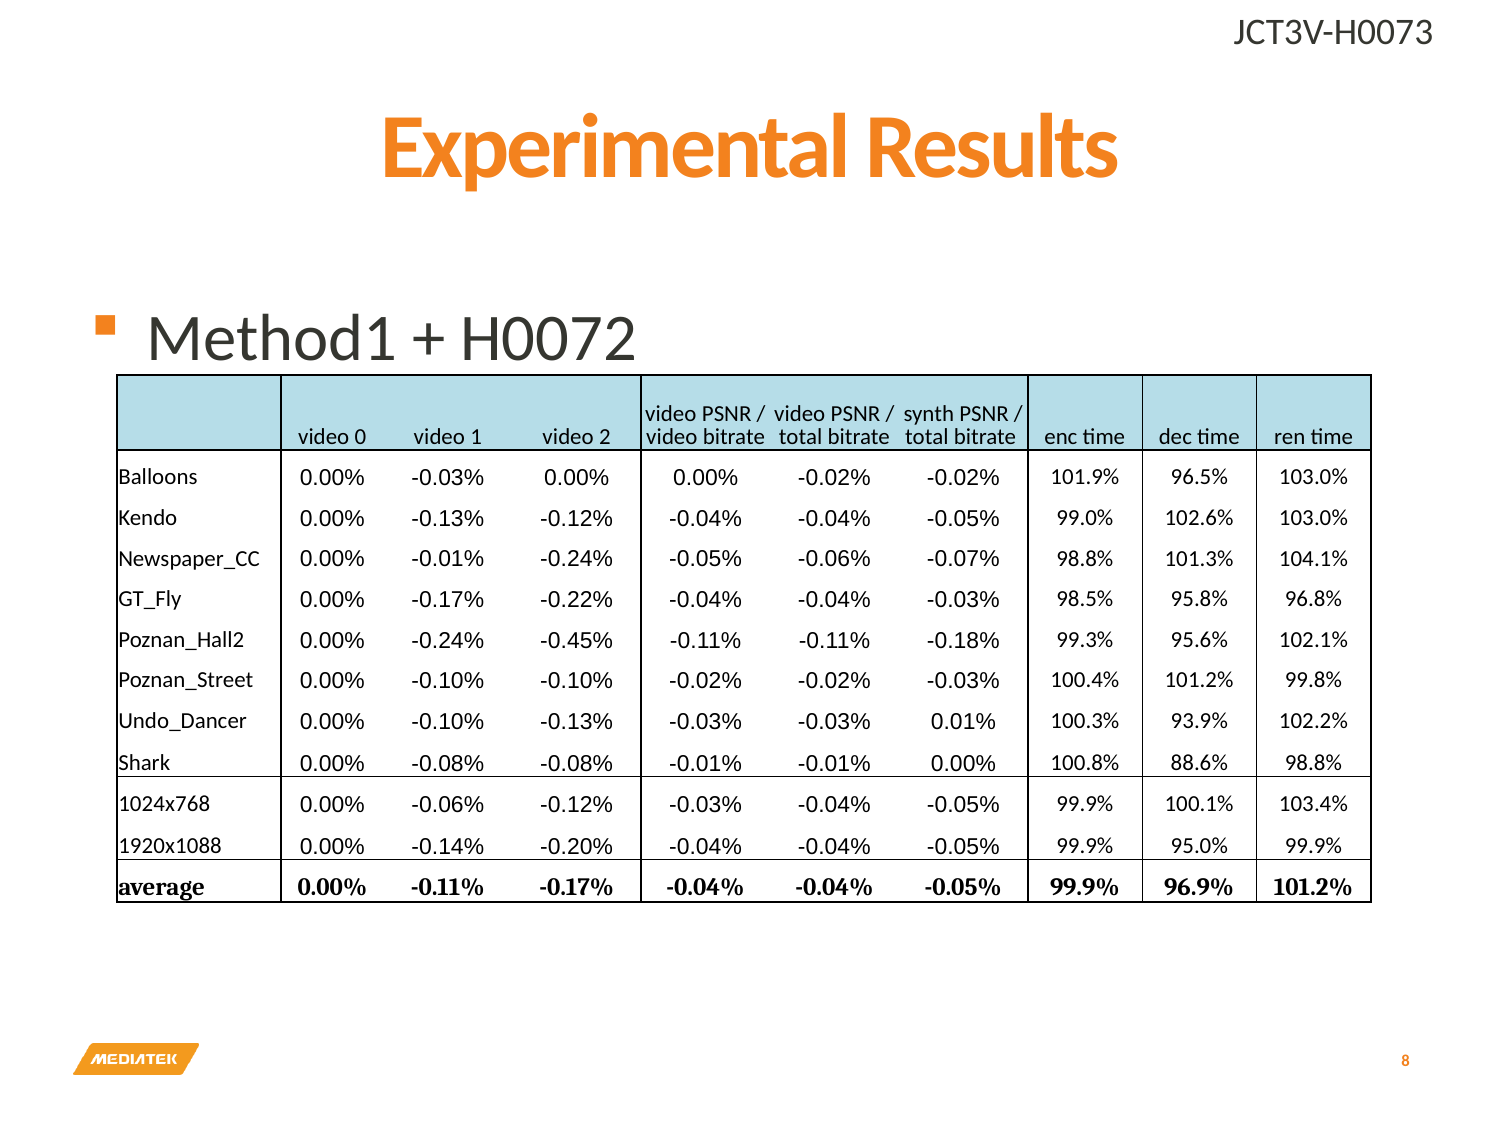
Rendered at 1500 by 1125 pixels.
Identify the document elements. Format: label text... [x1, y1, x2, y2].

table_cell -0.07% [899, 531, 1027, 572]
table_header video 2 [512, 376, 640, 449]
picture [73, 1043, 199, 1075]
table_cell Poznan_Hall2 [118, 612, 280, 653]
table_cell 101.2% [1143, 653, 1256, 693]
table_cell 103.4% [1257, 777, 1370, 817]
table_cell 96.5% [1143, 451, 1256, 491]
table_cell 102.2% [1257, 693, 1370, 734]
table_cell 0.00% [282, 531, 384, 572]
table_cell -0.10% [384, 693, 512, 734]
table_cell -0.14% [384, 817, 512, 859]
table_cell 99.9% [1257, 817, 1370, 859]
table_header video PSNR / video bitrate [642, 376, 770, 449]
table_cell Newspaper_CC [118, 531, 280, 572]
table_cell -0.12% [512, 777, 640, 817]
table_cell Kendo [118, 491, 280, 531]
table_cell 95.8% [1143, 572, 1256, 612]
table_cell -0.13% [512, 693, 640, 734]
table_cell -0.03% [384, 451, 512, 491]
table_cell 98.5% [1029, 572, 1142, 612]
table_cell -0.01% [384, 531, 512, 572]
table_cell -0.04% [642, 491, 770, 531]
table_cell -0.08% [384, 734, 512, 776]
table_cell 100.8% [1029, 734, 1142, 776]
table_cell 100.3% [1029, 693, 1142, 734]
table_cell 99.0% [1029, 491, 1142, 531]
table_cell -0.04% [770, 491, 899, 531]
table_cell 1920x1088 [118, 817, 280, 859]
table_cell -0.03% [899, 653, 1027, 693]
table_cell -0.10% [384, 653, 512, 693]
table_cell -0.01% [642, 734, 770, 776]
table_cell -0.02% [770, 653, 899, 693]
table_cell 96.8% [1257, 572, 1370, 612]
table_cell -0.05% [899, 817, 1027, 859]
list Method1 + H0072 [75, 286, 1425, 990]
table_cell 98.8% [1029, 531, 1142, 572]
table_cell 95.0% [1143, 817, 1256, 859]
table_cell 0.00% [282, 817, 384, 859]
table_cell 99.3% [1029, 612, 1142, 653]
table_cell -0.02% [899, 451, 1027, 491]
table_cell -0.45% [512, 612, 640, 653]
table_header [118, 376, 280, 449]
table_cell -0.02% [770, 451, 899, 491]
table_cell 102.1% [1257, 612, 1370, 653]
text_box JCT3V-H0073 [1218, 0, 1500, 105]
table_cell 103.0% [1257, 451, 1370, 491]
table_cell 96.9% [1143, 860, 1256, 901]
table_header video 0 [282, 376, 384, 449]
slide_number 8 [1251, 1029, 1425, 1090]
table_cell -0.06% [384, 777, 512, 817]
table_header video 1 [384, 376, 512, 449]
table_cell -0.01% [770, 734, 899, 776]
table_header enc time [1029, 376, 1142, 449]
table_header video PSNR / total bitrate [770, 376, 899, 449]
table_cell average [118, 860, 280, 901]
table_cell 0.00% [282, 572, 384, 612]
table_cell 104.1% [1257, 531, 1370, 572]
table_cell -0.18% [899, 612, 1027, 653]
table_header ren time [1257, 376, 1370, 449]
table_cell 0.00% [282, 612, 384, 653]
table_cell 100.4% [1029, 653, 1142, 693]
table_cell 100.1% [1143, 777, 1256, 817]
table_cell -0.03% [642, 693, 770, 734]
table_cell Undo_Dancer [118, 693, 280, 734]
table_cell -0.24% [384, 612, 512, 653]
table_cell 0.00% [282, 653, 384, 693]
table_cell 0.00% [899, 734, 1027, 776]
table_cell 102.6% [1143, 491, 1256, 531]
table_cell 93.9% [1143, 693, 1256, 734]
table_cell -0.10% [512, 653, 640, 693]
table_cell 0.00% [282, 491, 384, 531]
table_cell 99.8% [1257, 653, 1370, 693]
table_cell -0.05% [899, 777, 1027, 817]
table_cell GT_Fly [118, 572, 280, 612]
table_cell Shark [118, 734, 280, 776]
table_cell 0.00% [282, 693, 384, 734]
table_cell -0.04% [642, 860, 770, 901]
table_cell 103.0% [1257, 491, 1370, 531]
table_header synth PSNR / total bitrate [899, 376, 1027, 449]
table_cell -0.06% [770, 531, 899, 572]
table_cell 101.2% [1257, 860, 1370, 901]
table_cell -0.04% [642, 817, 770, 859]
table_cell -0.05% [642, 531, 770, 572]
table_cell 88.6% [1143, 734, 1256, 776]
table_cell 0.00% [282, 734, 384, 776]
table_cell -0.13% [384, 491, 512, 531]
table_cell -0.04% [770, 572, 899, 612]
table_cell 99.9% [1029, 777, 1142, 817]
table_cell -0.11% [642, 612, 770, 653]
table_cell 0.00% [282, 777, 384, 817]
table_cell 98.8% [1257, 734, 1370, 776]
table_cell -0.05% [899, 860, 1027, 901]
table_cell 0.00% [282, 451, 384, 491]
table_cell 0.00% [642, 451, 770, 491]
table_cell 1024x768 [118, 777, 280, 817]
table_cell 101.3% [1143, 531, 1256, 572]
table_cell -0.02% [642, 653, 770, 693]
table_cell -0.08% [512, 734, 640, 776]
table_cell -0.04% [770, 777, 899, 817]
table_cell -0.17% [512, 860, 640, 901]
table_cell -0.03% [770, 693, 899, 734]
table_cell -0.03% [642, 777, 770, 817]
table_cell 99.9% [1029, 817, 1142, 859]
table_cell -0.11% [384, 860, 512, 901]
table_cell 99.9% [1029, 860, 1142, 901]
table_cell 0.00% [512, 451, 640, 491]
table_cell -0.20% [512, 817, 640, 859]
table_cell 0.00% [282, 860, 384, 901]
table_cell -0.04% [642, 572, 770, 612]
table_cell -0.22% [512, 572, 640, 612]
table_cell -0.03% [899, 572, 1027, 612]
table_cell 0.01% [899, 693, 1027, 734]
table_cell Poznan_Street [118, 653, 280, 693]
table_cell -0.12% [512, 491, 640, 531]
table_cell -0.04% [770, 860, 899, 901]
table_cell -0.11% [770, 612, 899, 653]
table_cell -0.05% [899, 491, 1027, 531]
title Experimental Results [75, 99, 1425, 286]
table_cell 95.6% [1143, 612, 1256, 653]
table_header dec time [1143, 376, 1256, 449]
table_cell -0.24% [512, 531, 640, 572]
table_cell -0.04% [770, 817, 899, 859]
table_cell -0.17% [384, 572, 512, 612]
table_cell Balloons [118, 451, 280, 491]
table_cell 101.9% [1029, 451, 1142, 491]
